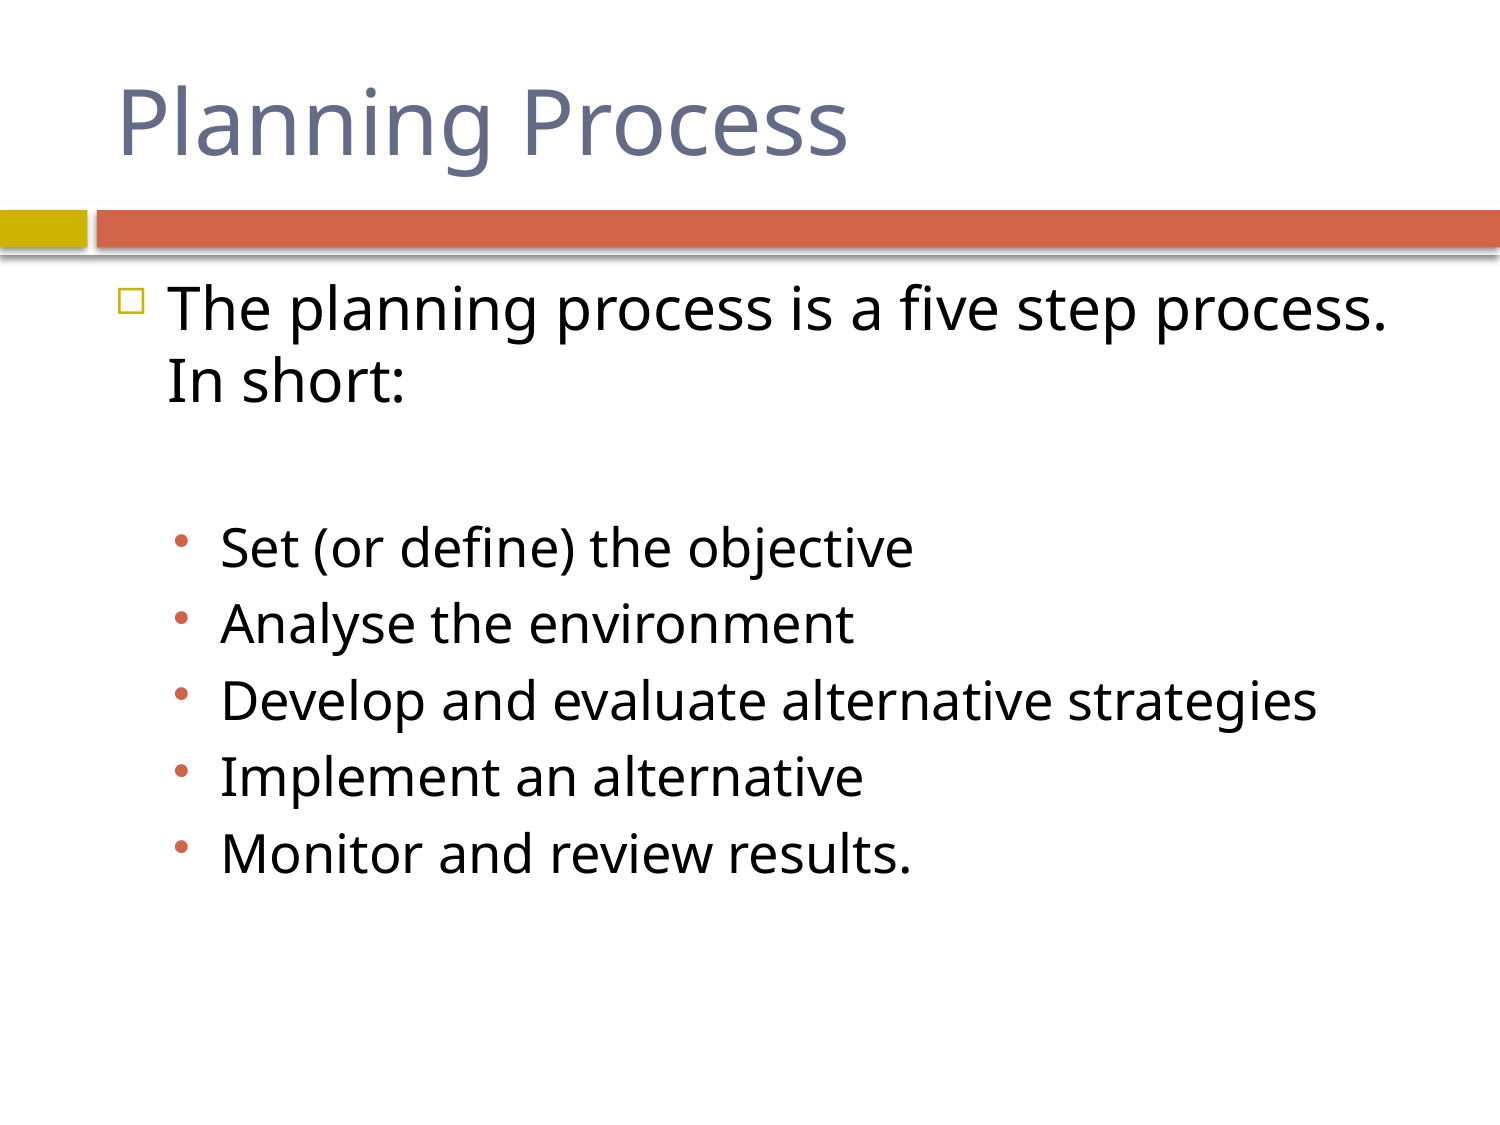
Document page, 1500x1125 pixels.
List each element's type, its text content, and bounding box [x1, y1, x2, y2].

title Planning Process [100, 37, 1438, 200]
list The planning process is a five step process. In short: Set (or define) the objective Analyse the environment Develop and evaluate alternative strategies Implement an alternative Monitor and review results. [100, 262, 1438, 1000]
